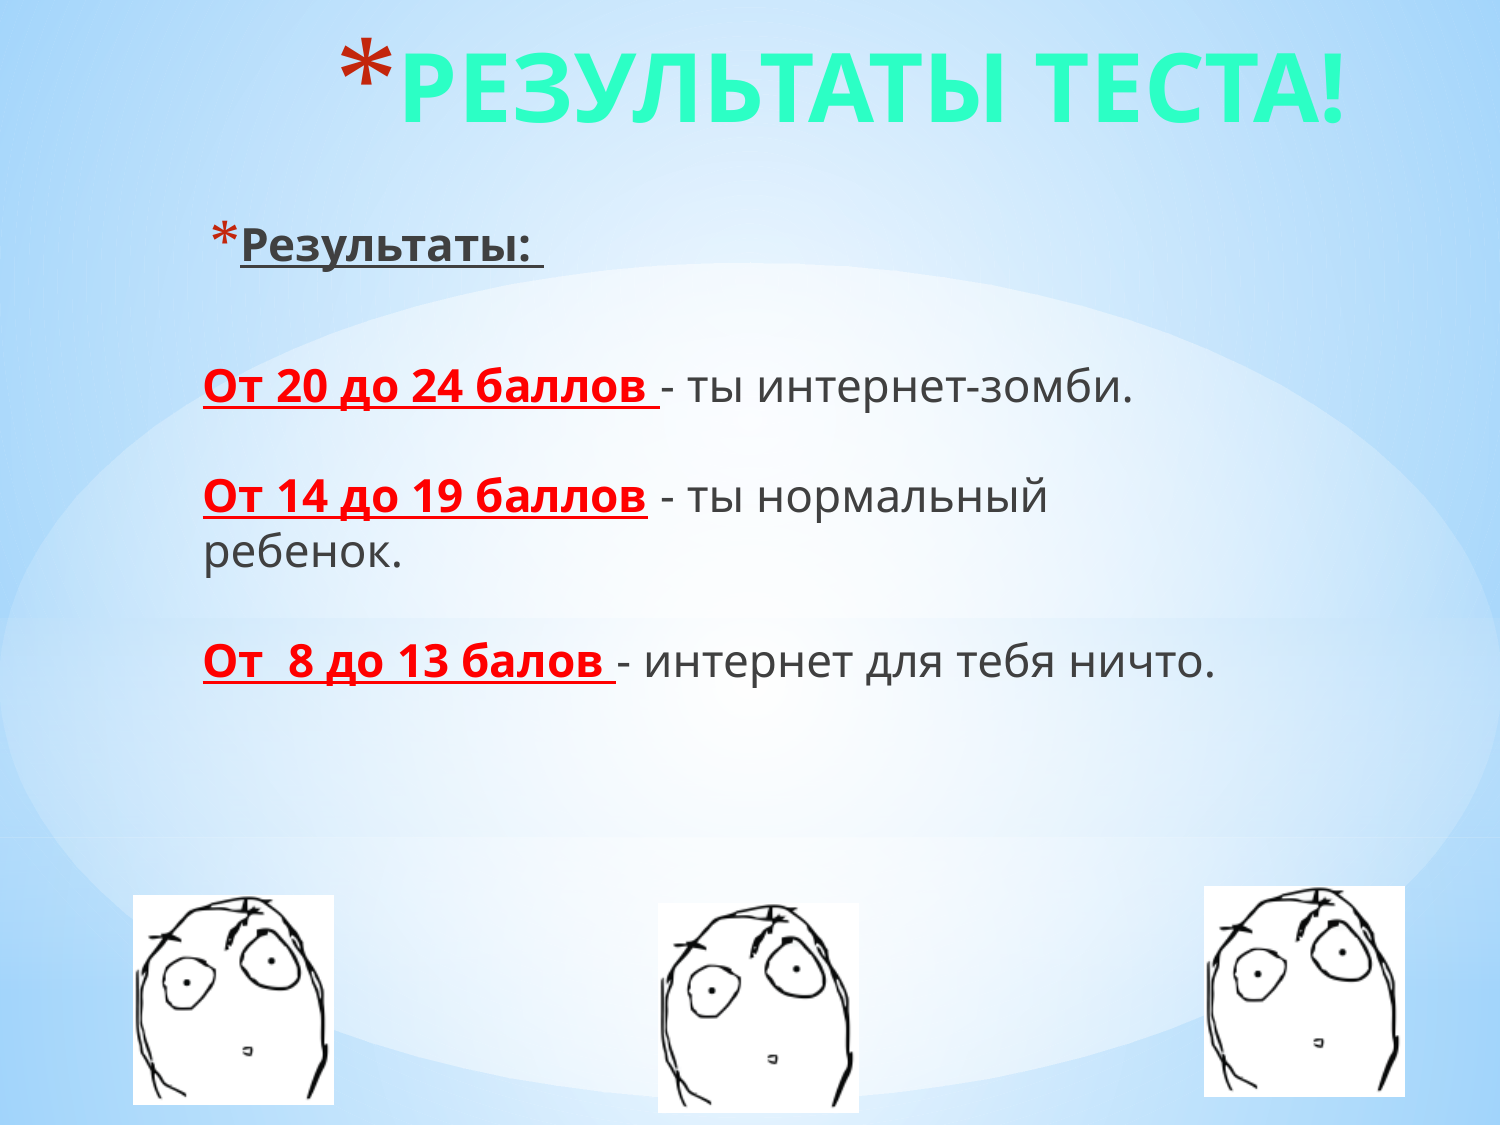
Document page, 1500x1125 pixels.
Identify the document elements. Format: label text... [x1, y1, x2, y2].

picture [1203, 886, 1405, 1097]
picture [133, 895, 334, 1105]
title РЕЗУЛЬТАТЫ ТЕСТА! [294, 19, 1363, 905]
list Результаты: От 20 до 24 баллов - ты интернет-зомби. От 14 до 19 баллов - ты нормальный ребенок. От 8 до 13 балов - интернет для тебя ничто. [187, 208, 1238, 846]
picture [658, 903, 859, 1114]
